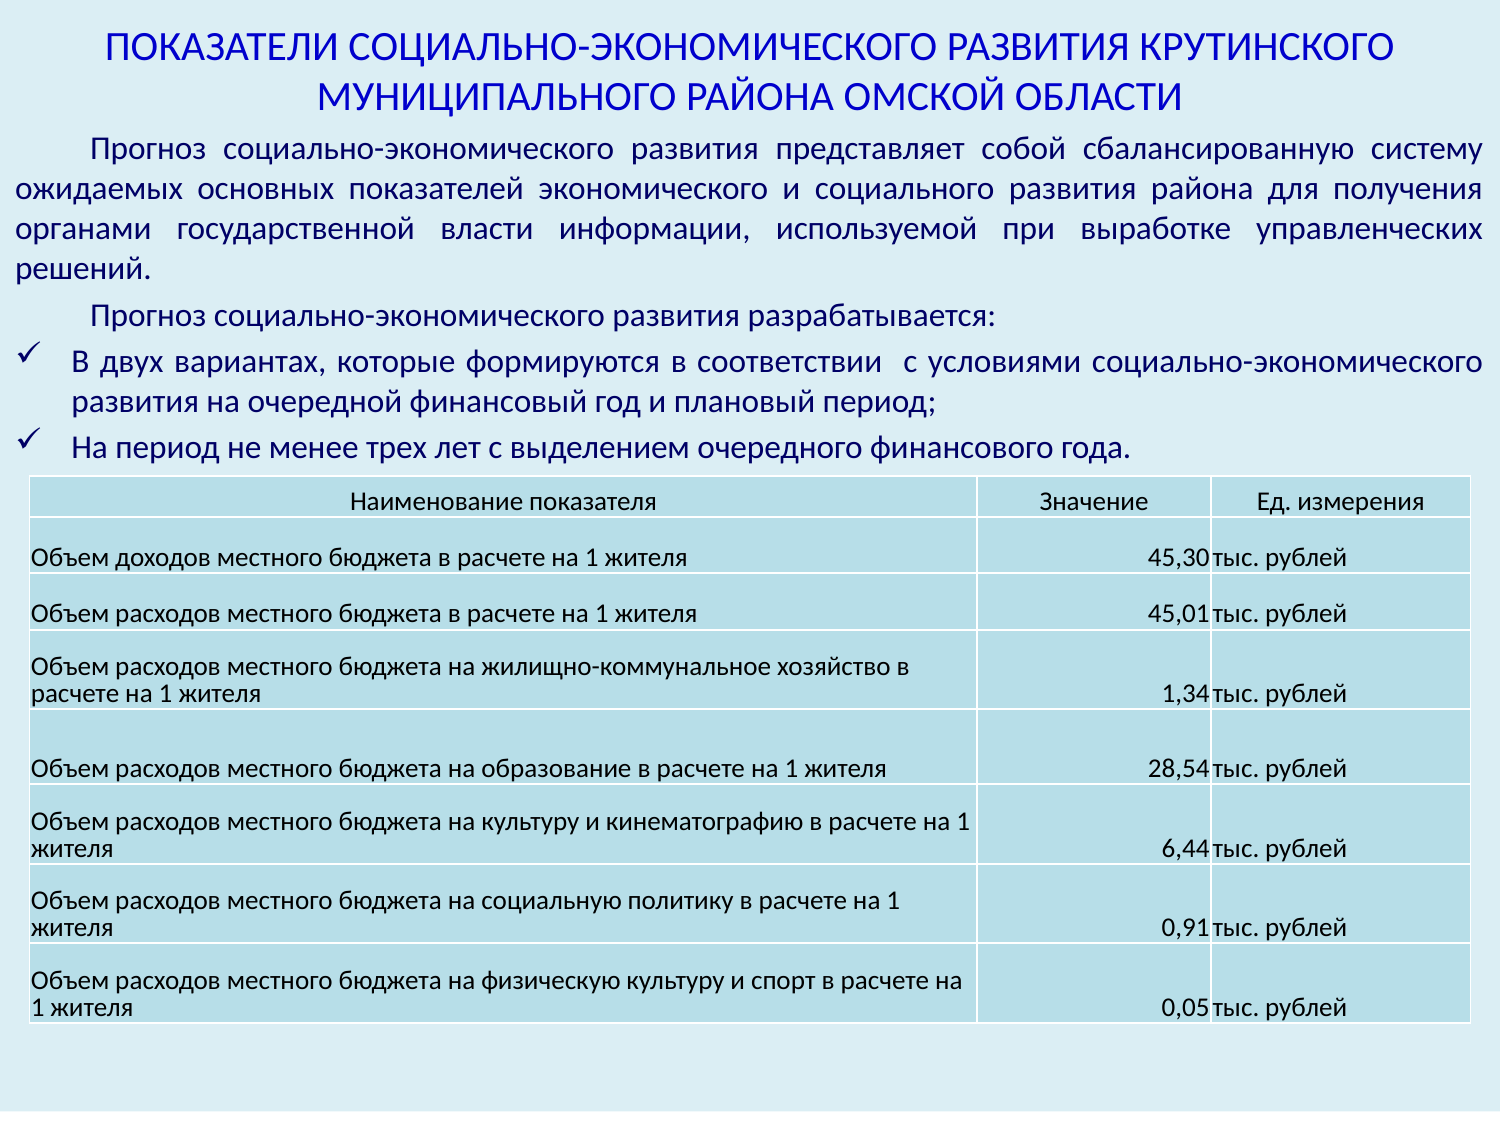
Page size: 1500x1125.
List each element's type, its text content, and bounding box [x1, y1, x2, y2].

table_cell тыс. рублей [1212, 865, 1470, 942]
table_header Значение [978, 477, 1210, 516]
table_cell тыс. рублей [1212, 518, 1470, 572]
table_header Ед. измерения [1212, 477, 1470, 516]
table_cell 28,54 [978, 710, 1210, 783]
table_cell 45,30 [978, 518, 1210, 572]
table_cell 45,01 [978, 574, 1210, 629]
table_cell Объем доходов местного бюджета в расчете на 1 жителя [30, 518, 976, 572]
table_cell Объем расходов местного бюджета на образование в расчете на 1 жителя [30, 710, 976, 783]
table_header Наименование показателя [30, 477, 976, 516]
title ПОКАЗАТЕЛИ СОЦИАЛЬНО-ЭКОНОМИЧЕСКОГО РАЗВИТИЯ КРУТИНСКОГО МУНИЦИПАЛЬНОГО РАЙОНА ОМСКОЙ ОБЛАСТИ [0, 0, 1500, 119]
table_cell 0,91 [978, 865, 1210, 942]
table_cell тыс. рублей [1212, 944, 1470, 1022]
table_cell Объем расходов местного бюджета на культуру и кинематографию в расчете на 1 жителя [30, 785, 976, 863]
table_cell 0,05 [978, 944, 1210, 1022]
table_cell тыс. рублей [1212, 785, 1470, 863]
table_cell тыс. рублей [1212, 574, 1470, 629]
table_cell 6,44 [978, 785, 1210, 863]
table_cell Объем расходов местного бюджета на физическую культуру и спорт в расчете на 1 жителя [30, 944, 976, 1022]
table_cell Объем расходов местного бюджета в расчете на 1 жителя [30, 574, 976, 629]
table_cell 1,34 [978, 631, 1210, 708]
table_cell тыс. рублей [1212, 631, 1470, 708]
table_cell тыс. рублей [1212, 710, 1470, 783]
list Прогноз социально-экономического развития представляет собой сбалансированную систему ожидаемых основных показателей экономического и социального развития района для получения органами государственной власти информации, используемой при выработке управленческих решений. Прогноз социально-экономического развития разрабатывается: В двух вариантах, которые формируются в соответствии с условиями социально-экономического развития на очередной финансовый год и плановый период; На период не менее трех лет с выделением очередного финансового года. [0, 119, 1500, 1112]
table_cell Объем расходов местного бюджета на социальную политику в расчете на 1 жителя [30, 865, 976, 942]
table_cell Объем расходов местного бюджета на жилищно-коммунальное хозяйство в расчете на 1 жителя [30, 631, 976, 708]
